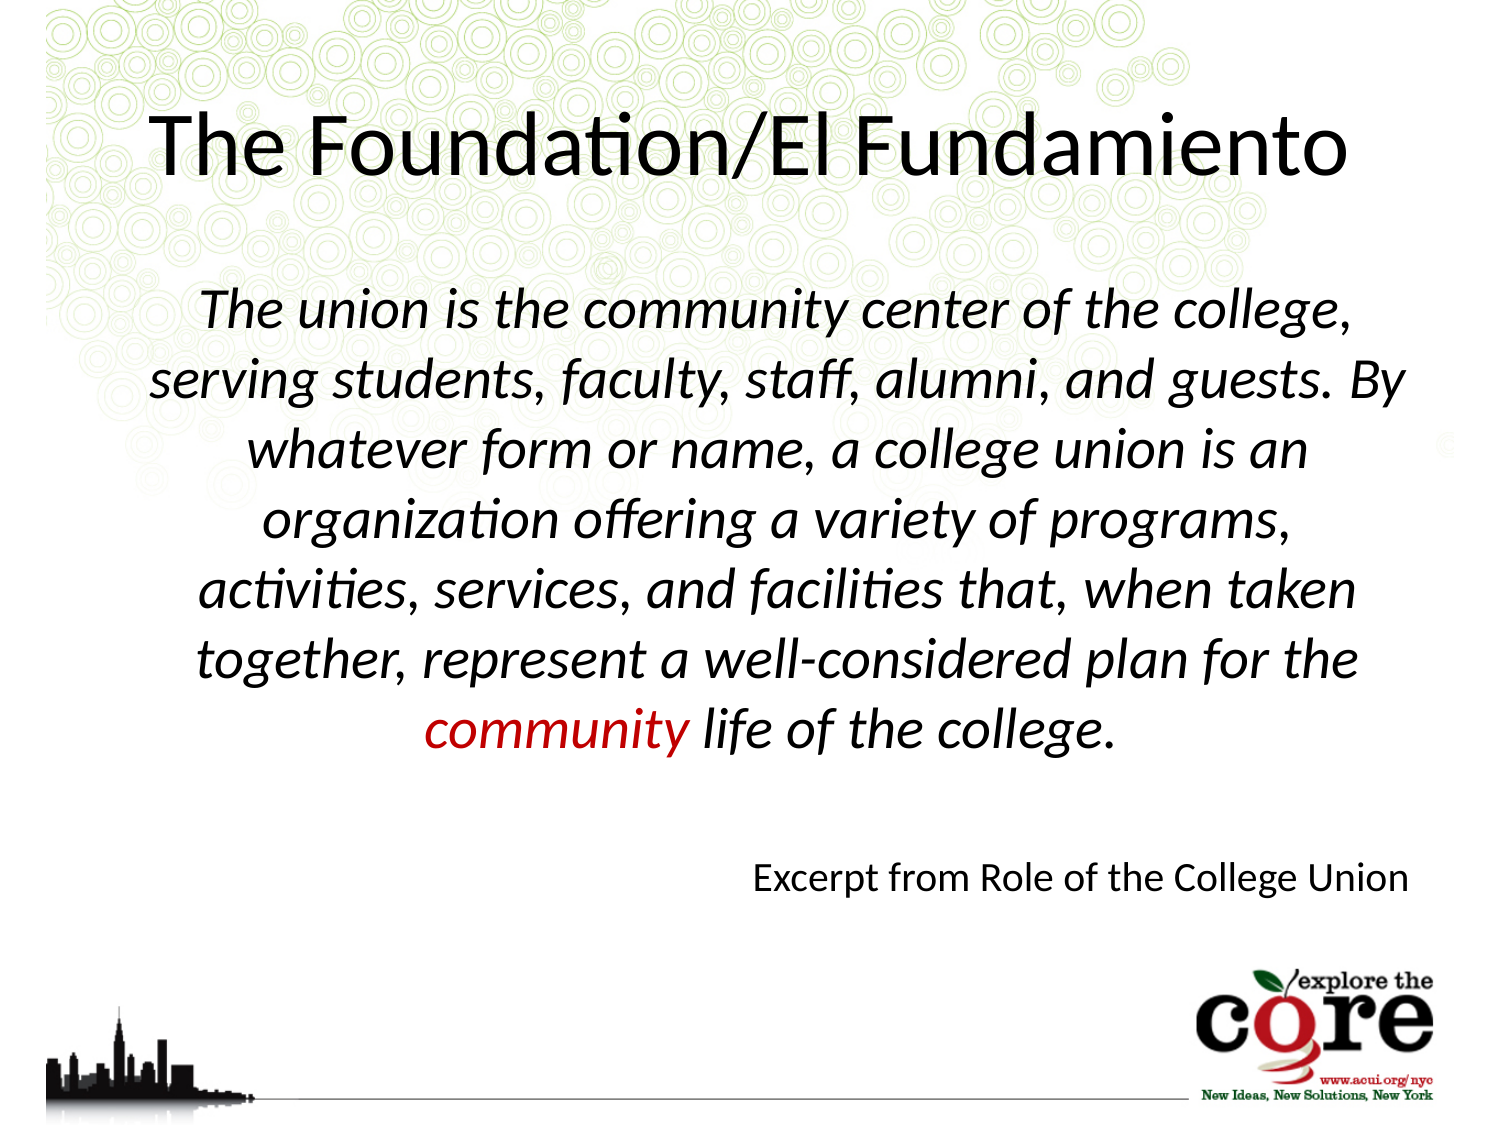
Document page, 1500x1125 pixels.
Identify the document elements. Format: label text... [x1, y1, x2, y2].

list The union is the community center of the college, serving students, faculty, staff, alumni, and guests. By whatever form or name, a college union is an organization offering a variety of programs, activities, services, and facilities that, when taken together, represent a well-considered plan for the community life of the college. Excerpt from Role of the College Union [74, 262, 1426, 1006]
picture [46, 0, 1454, 1125]
title The Foundation/El Fundamiento [74, 44, 1426, 233]
